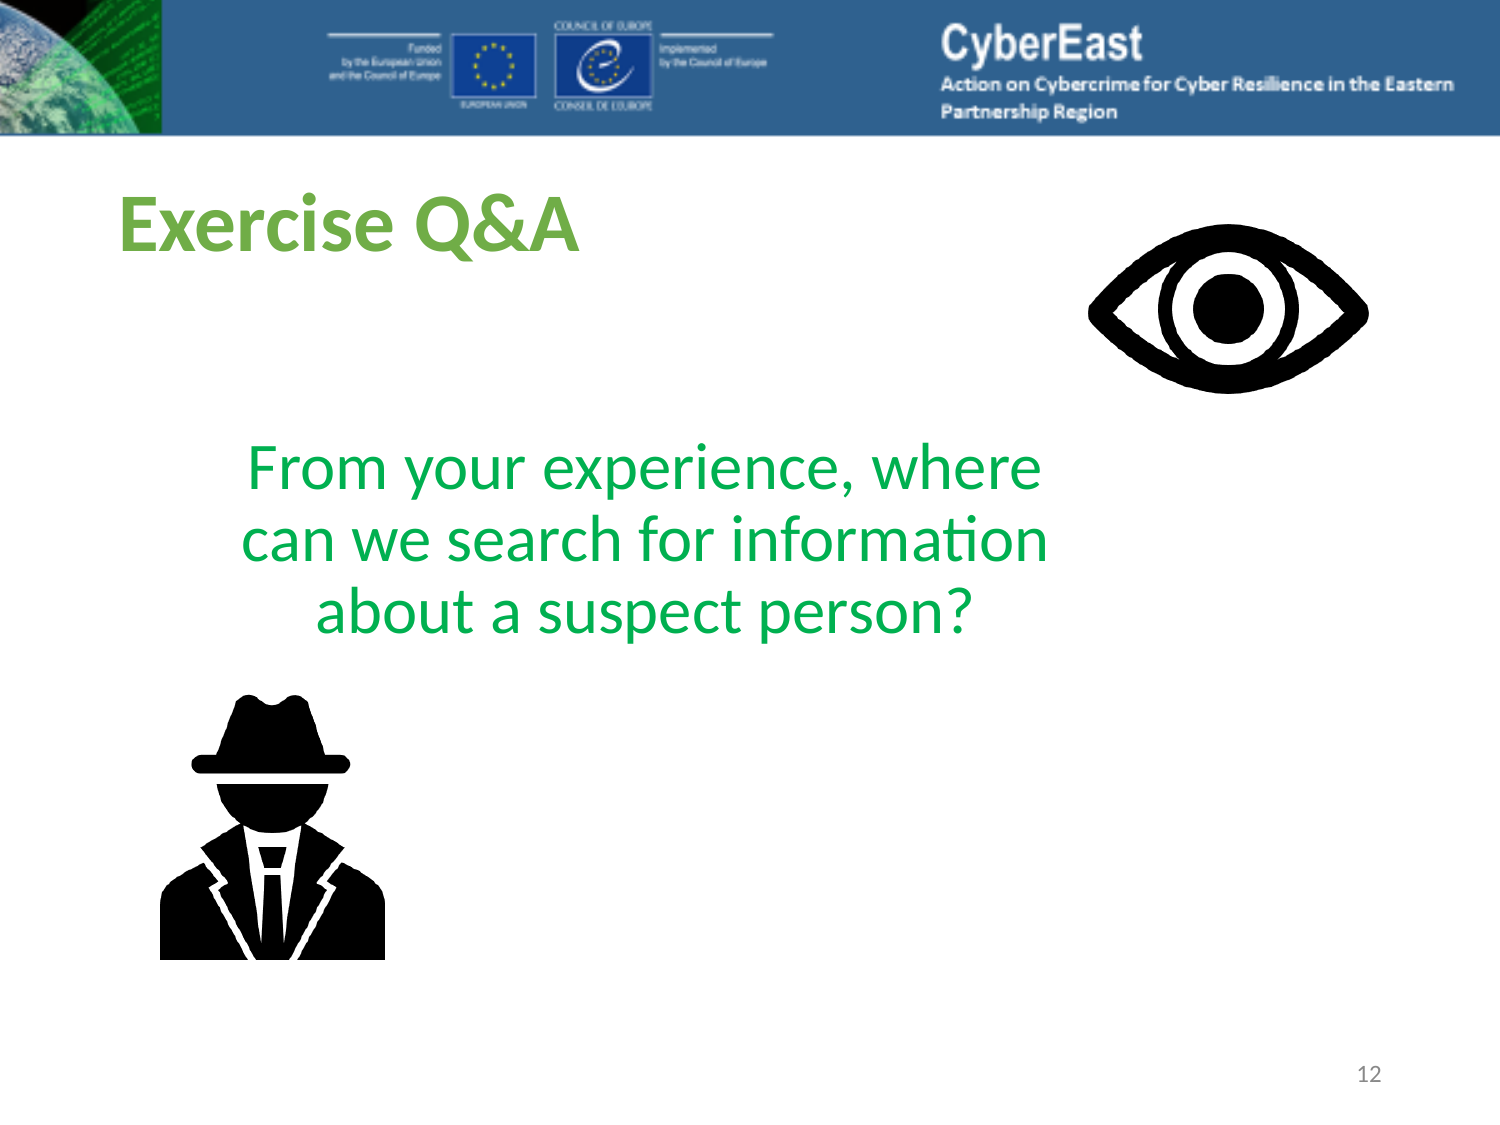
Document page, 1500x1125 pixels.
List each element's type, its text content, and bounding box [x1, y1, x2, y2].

title Exercise Q&A [103, 116, 1397, 334]
list From your experience, where can we search for information about a suspect person? [180, 333, 1112, 756]
picture [0, 0, 1500, 1125]
slide_number 12 [1059, 1042, 1397, 1103]
